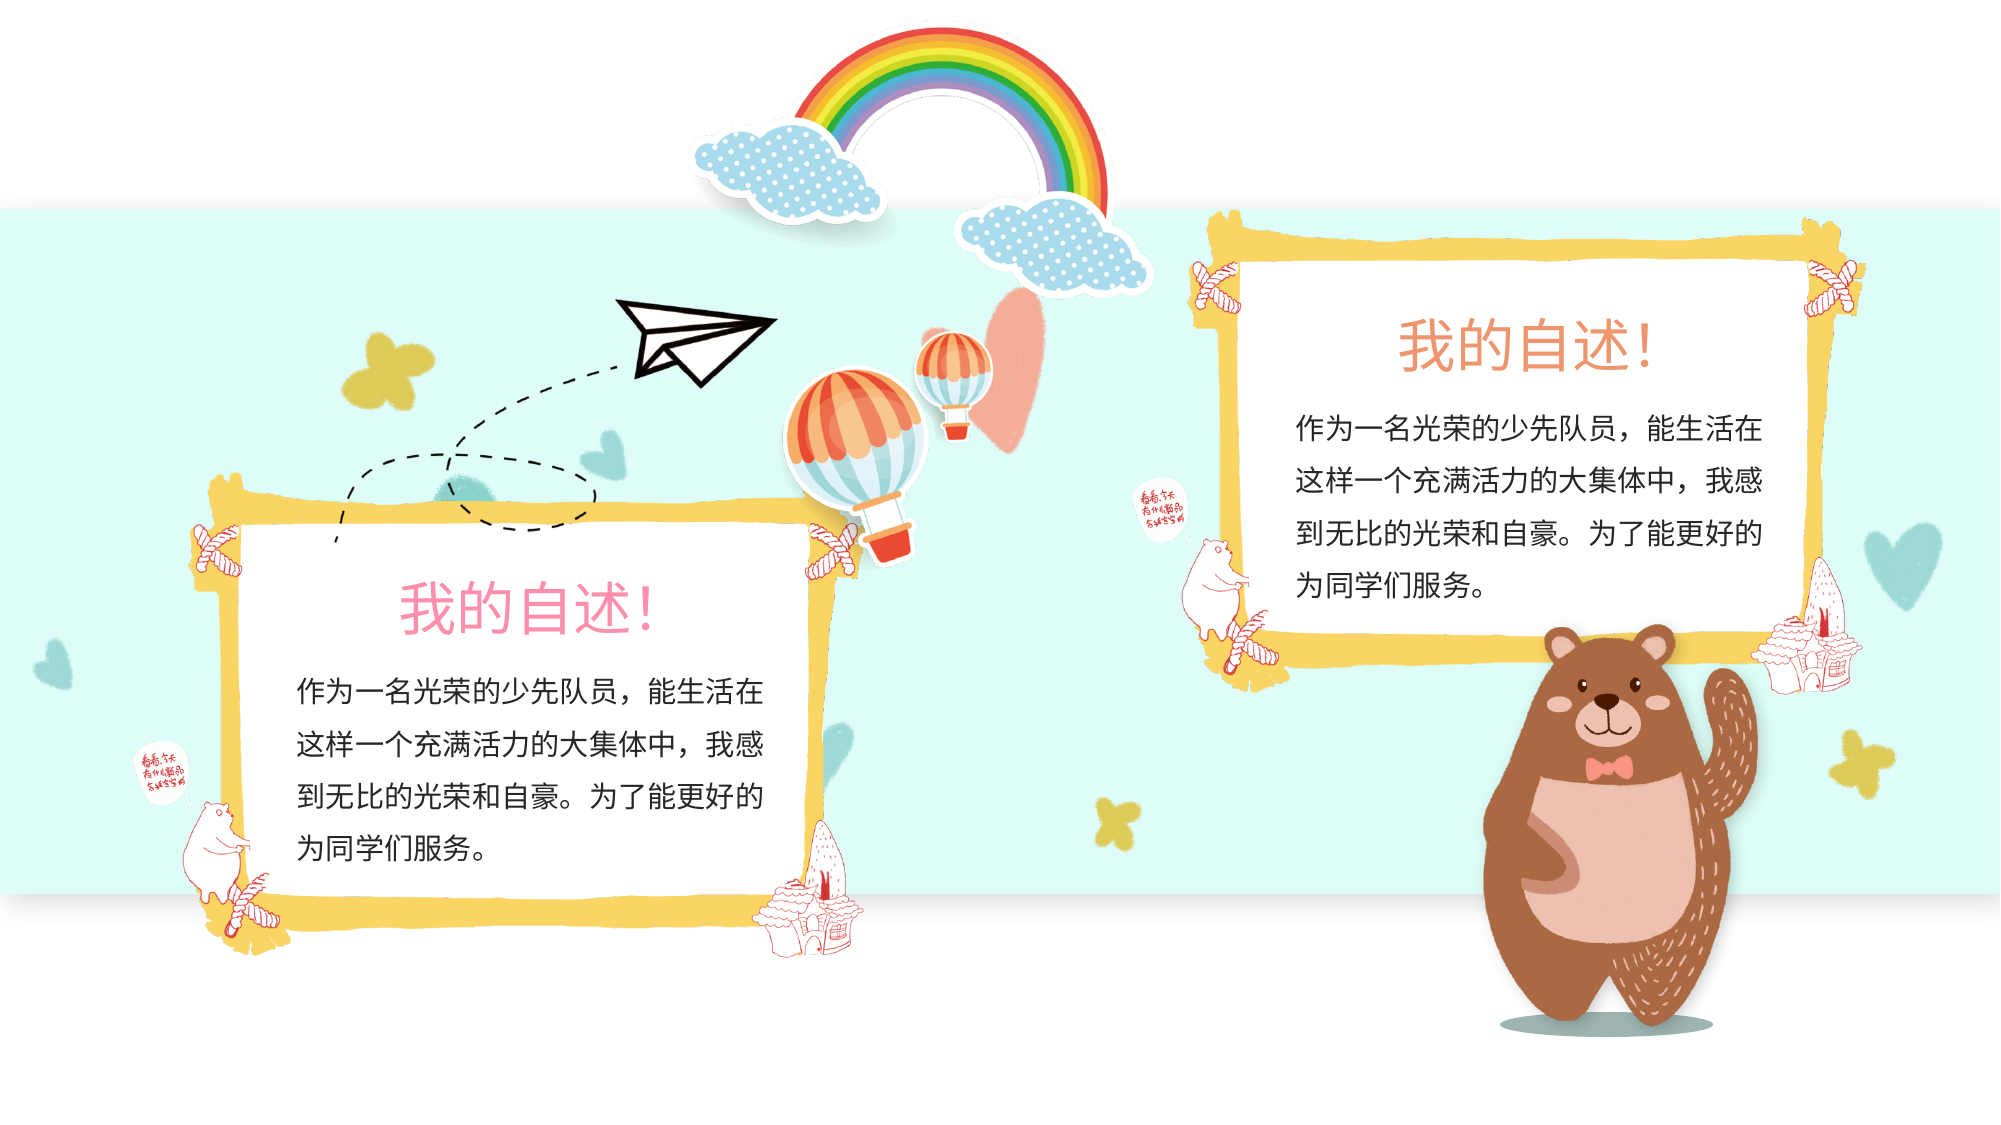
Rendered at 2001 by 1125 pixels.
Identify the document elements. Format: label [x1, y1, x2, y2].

text_box [867, 695, 1462, 894]
text_box [0, 208, 133, 894]
text_box [1236, 208, 1866, 695]
picture [69, 0, 1236, 747]
text_box [133, 747, 867, 958]
text_box [1462, 567, 1789, 1061]
text_box [1789, 208, 2000, 894]
